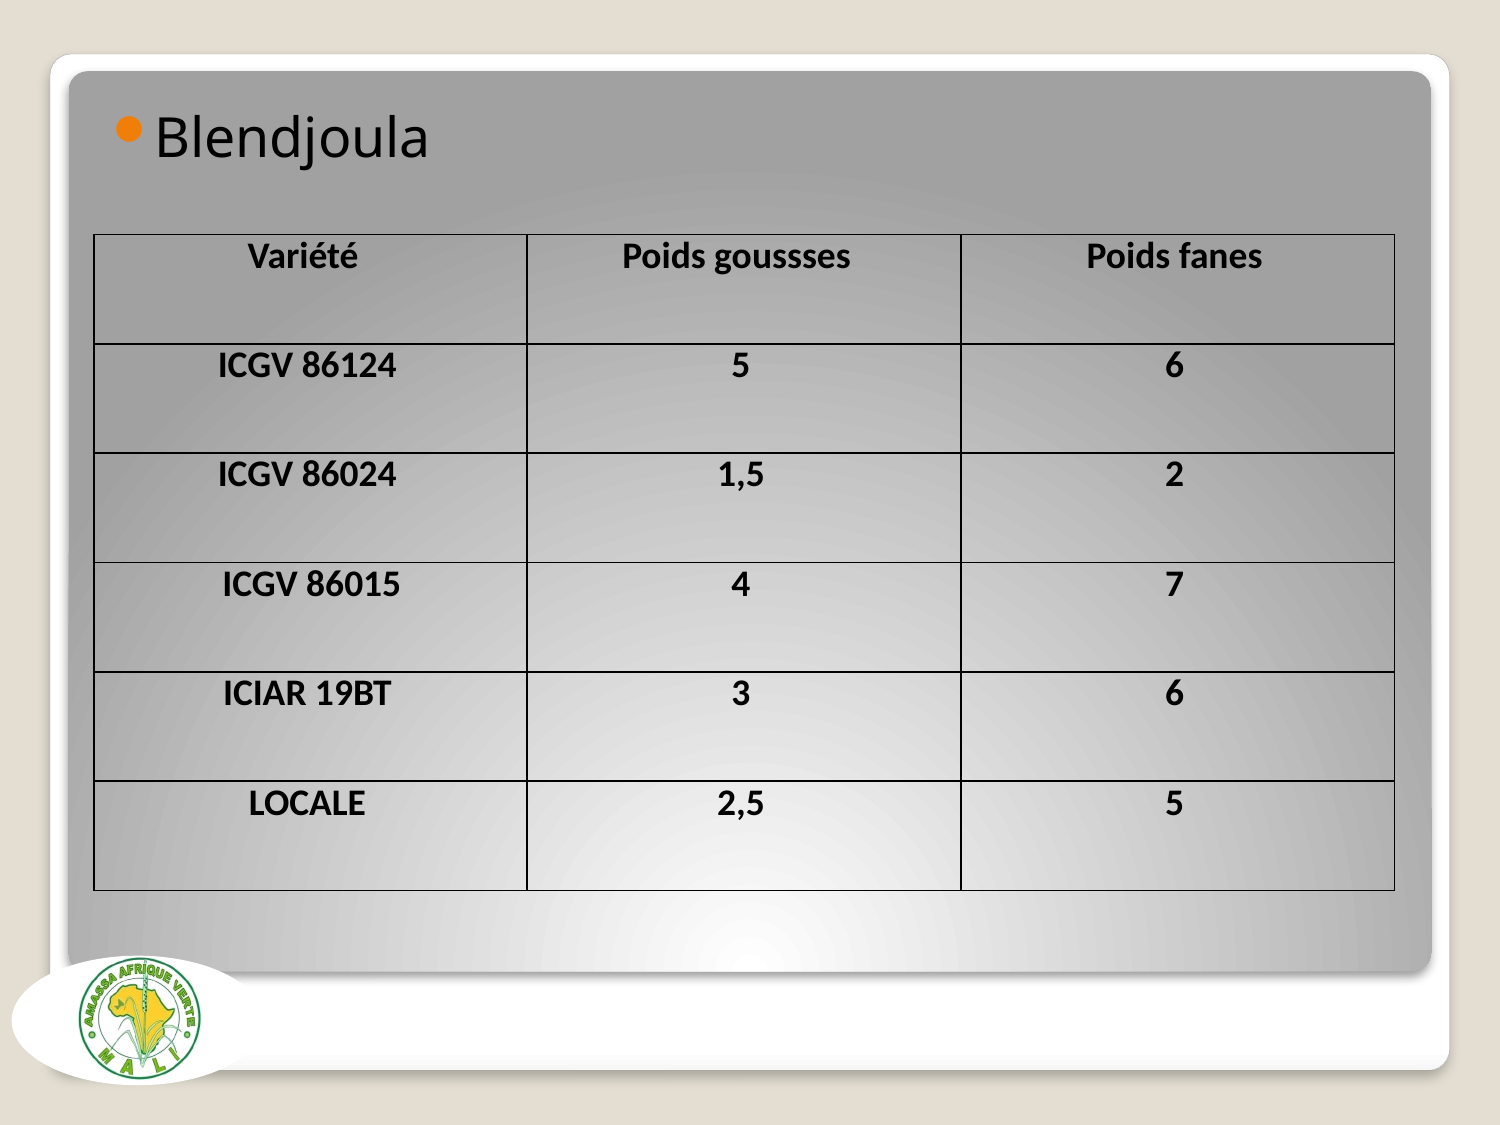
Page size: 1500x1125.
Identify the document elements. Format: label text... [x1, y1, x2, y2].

table_cell 2 [962, 454, 1394, 562]
table_cell 3 [528, 673, 960, 780]
table_cell 6 [962, 345, 1394, 452]
table_cell ICGV 86015 [95, 563, 526, 671]
table_header Variété [95, 235, 526, 343]
table_cell 6 [962, 673, 1394, 780]
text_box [11, 948, 265, 1091]
table_cell 7 [962, 563, 1394, 671]
table_header Poids fanes [962, 235, 1394, 343]
table_cell 5 [528, 345, 960, 452]
table_cell ICIAR 19BT [95, 673, 526, 780]
table_header Poids goussses [528, 235, 960, 343]
table_cell ICGV 86124 [95, 345, 526, 452]
list Blendjoula [82, 86, 1425, 176]
table_cell 5 [962, 782, 1394, 890]
table_cell 2,5 [528, 782, 960, 890]
table_cell 4 [528, 563, 960, 671]
table_cell 1,5 [528, 454, 960, 562]
table_cell LOCALE [95, 782, 526, 890]
table_cell ICGV 86024 [95, 454, 526, 562]
